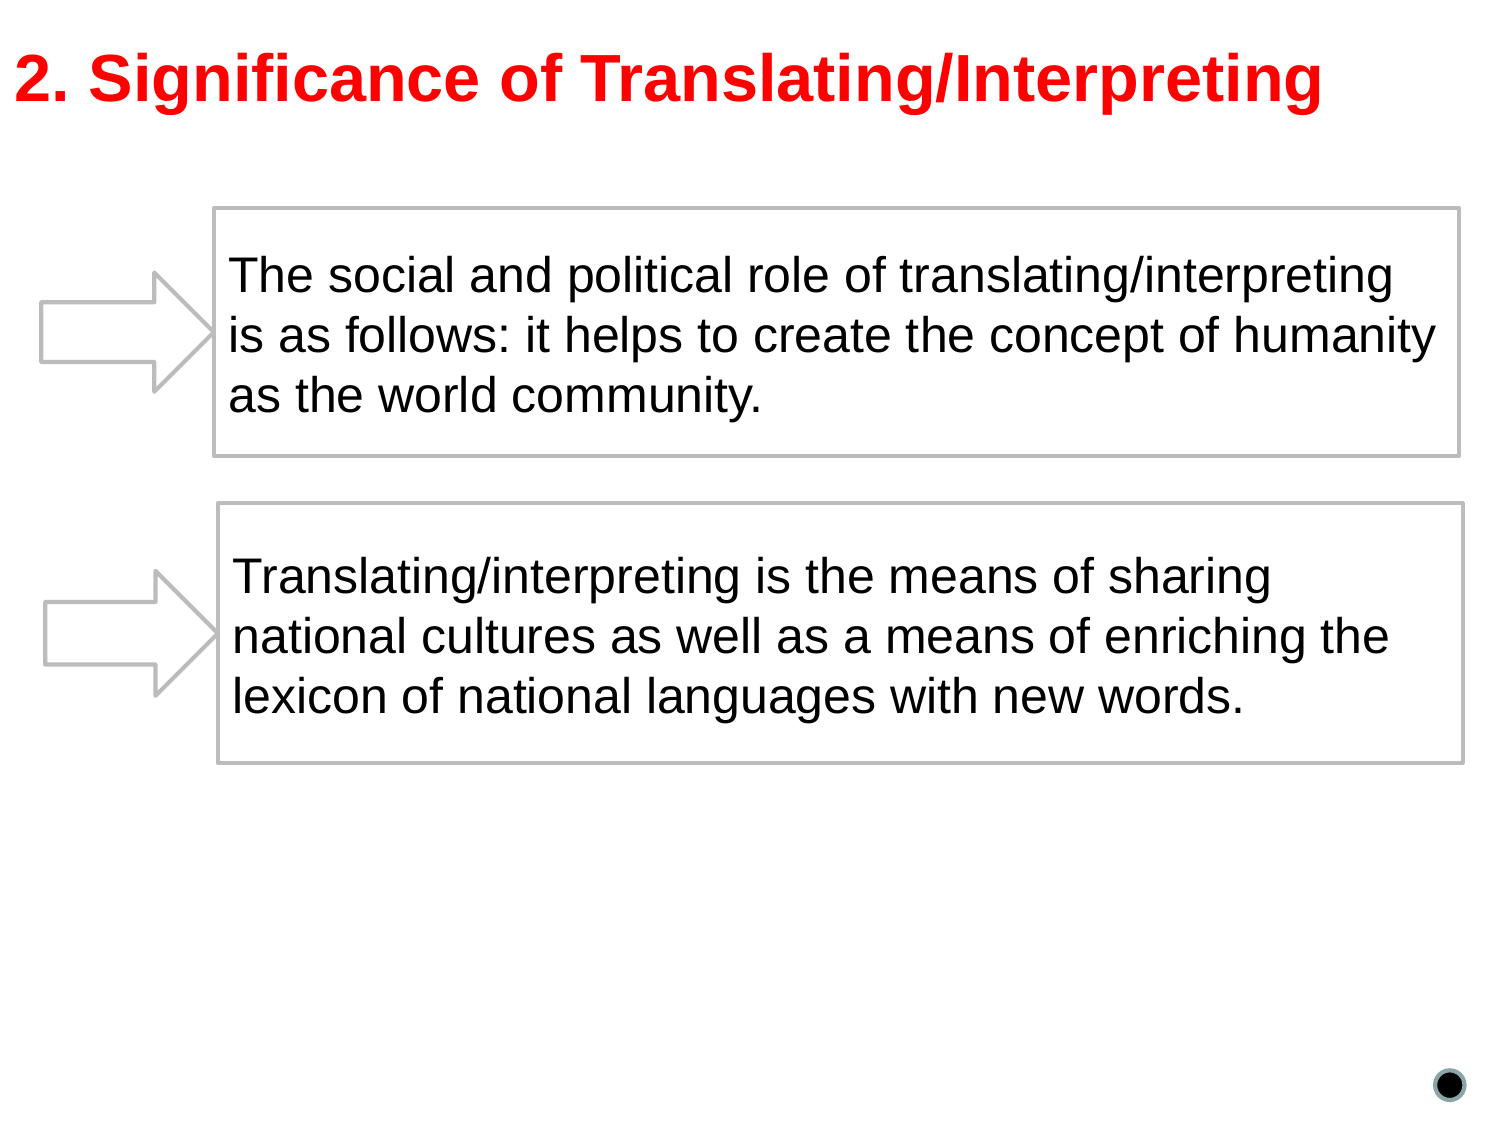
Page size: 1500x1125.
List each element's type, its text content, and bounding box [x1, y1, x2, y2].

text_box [45, 503, 1464, 764]
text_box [41, 207, 1459, 457]
text_box 2. Significance of Translating/Interpreting [0, 0, 1500, 151]
text_box [1433, 1068, 1467, 1103]
